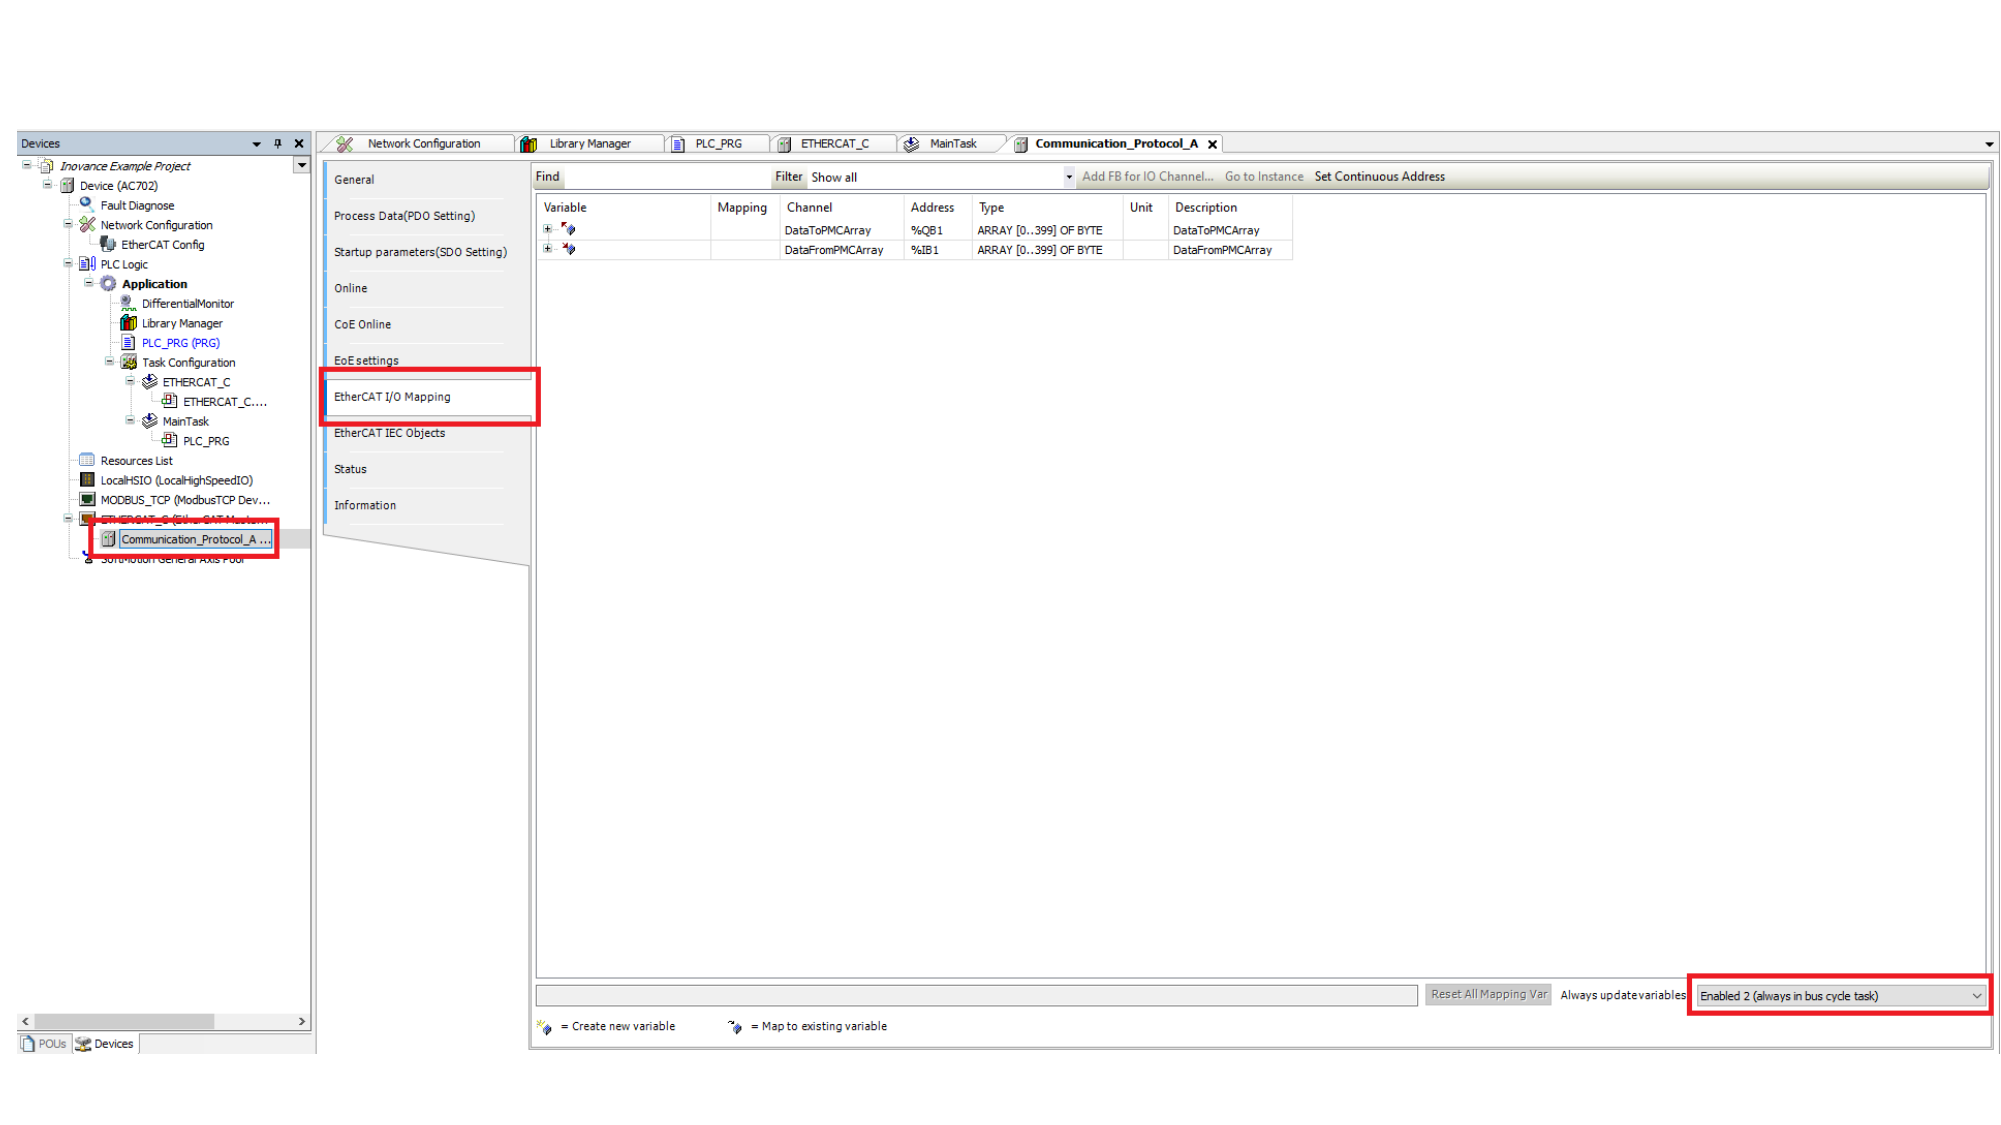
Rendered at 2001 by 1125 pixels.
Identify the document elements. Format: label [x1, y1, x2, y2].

list [17, 129, 2000, 1054]
